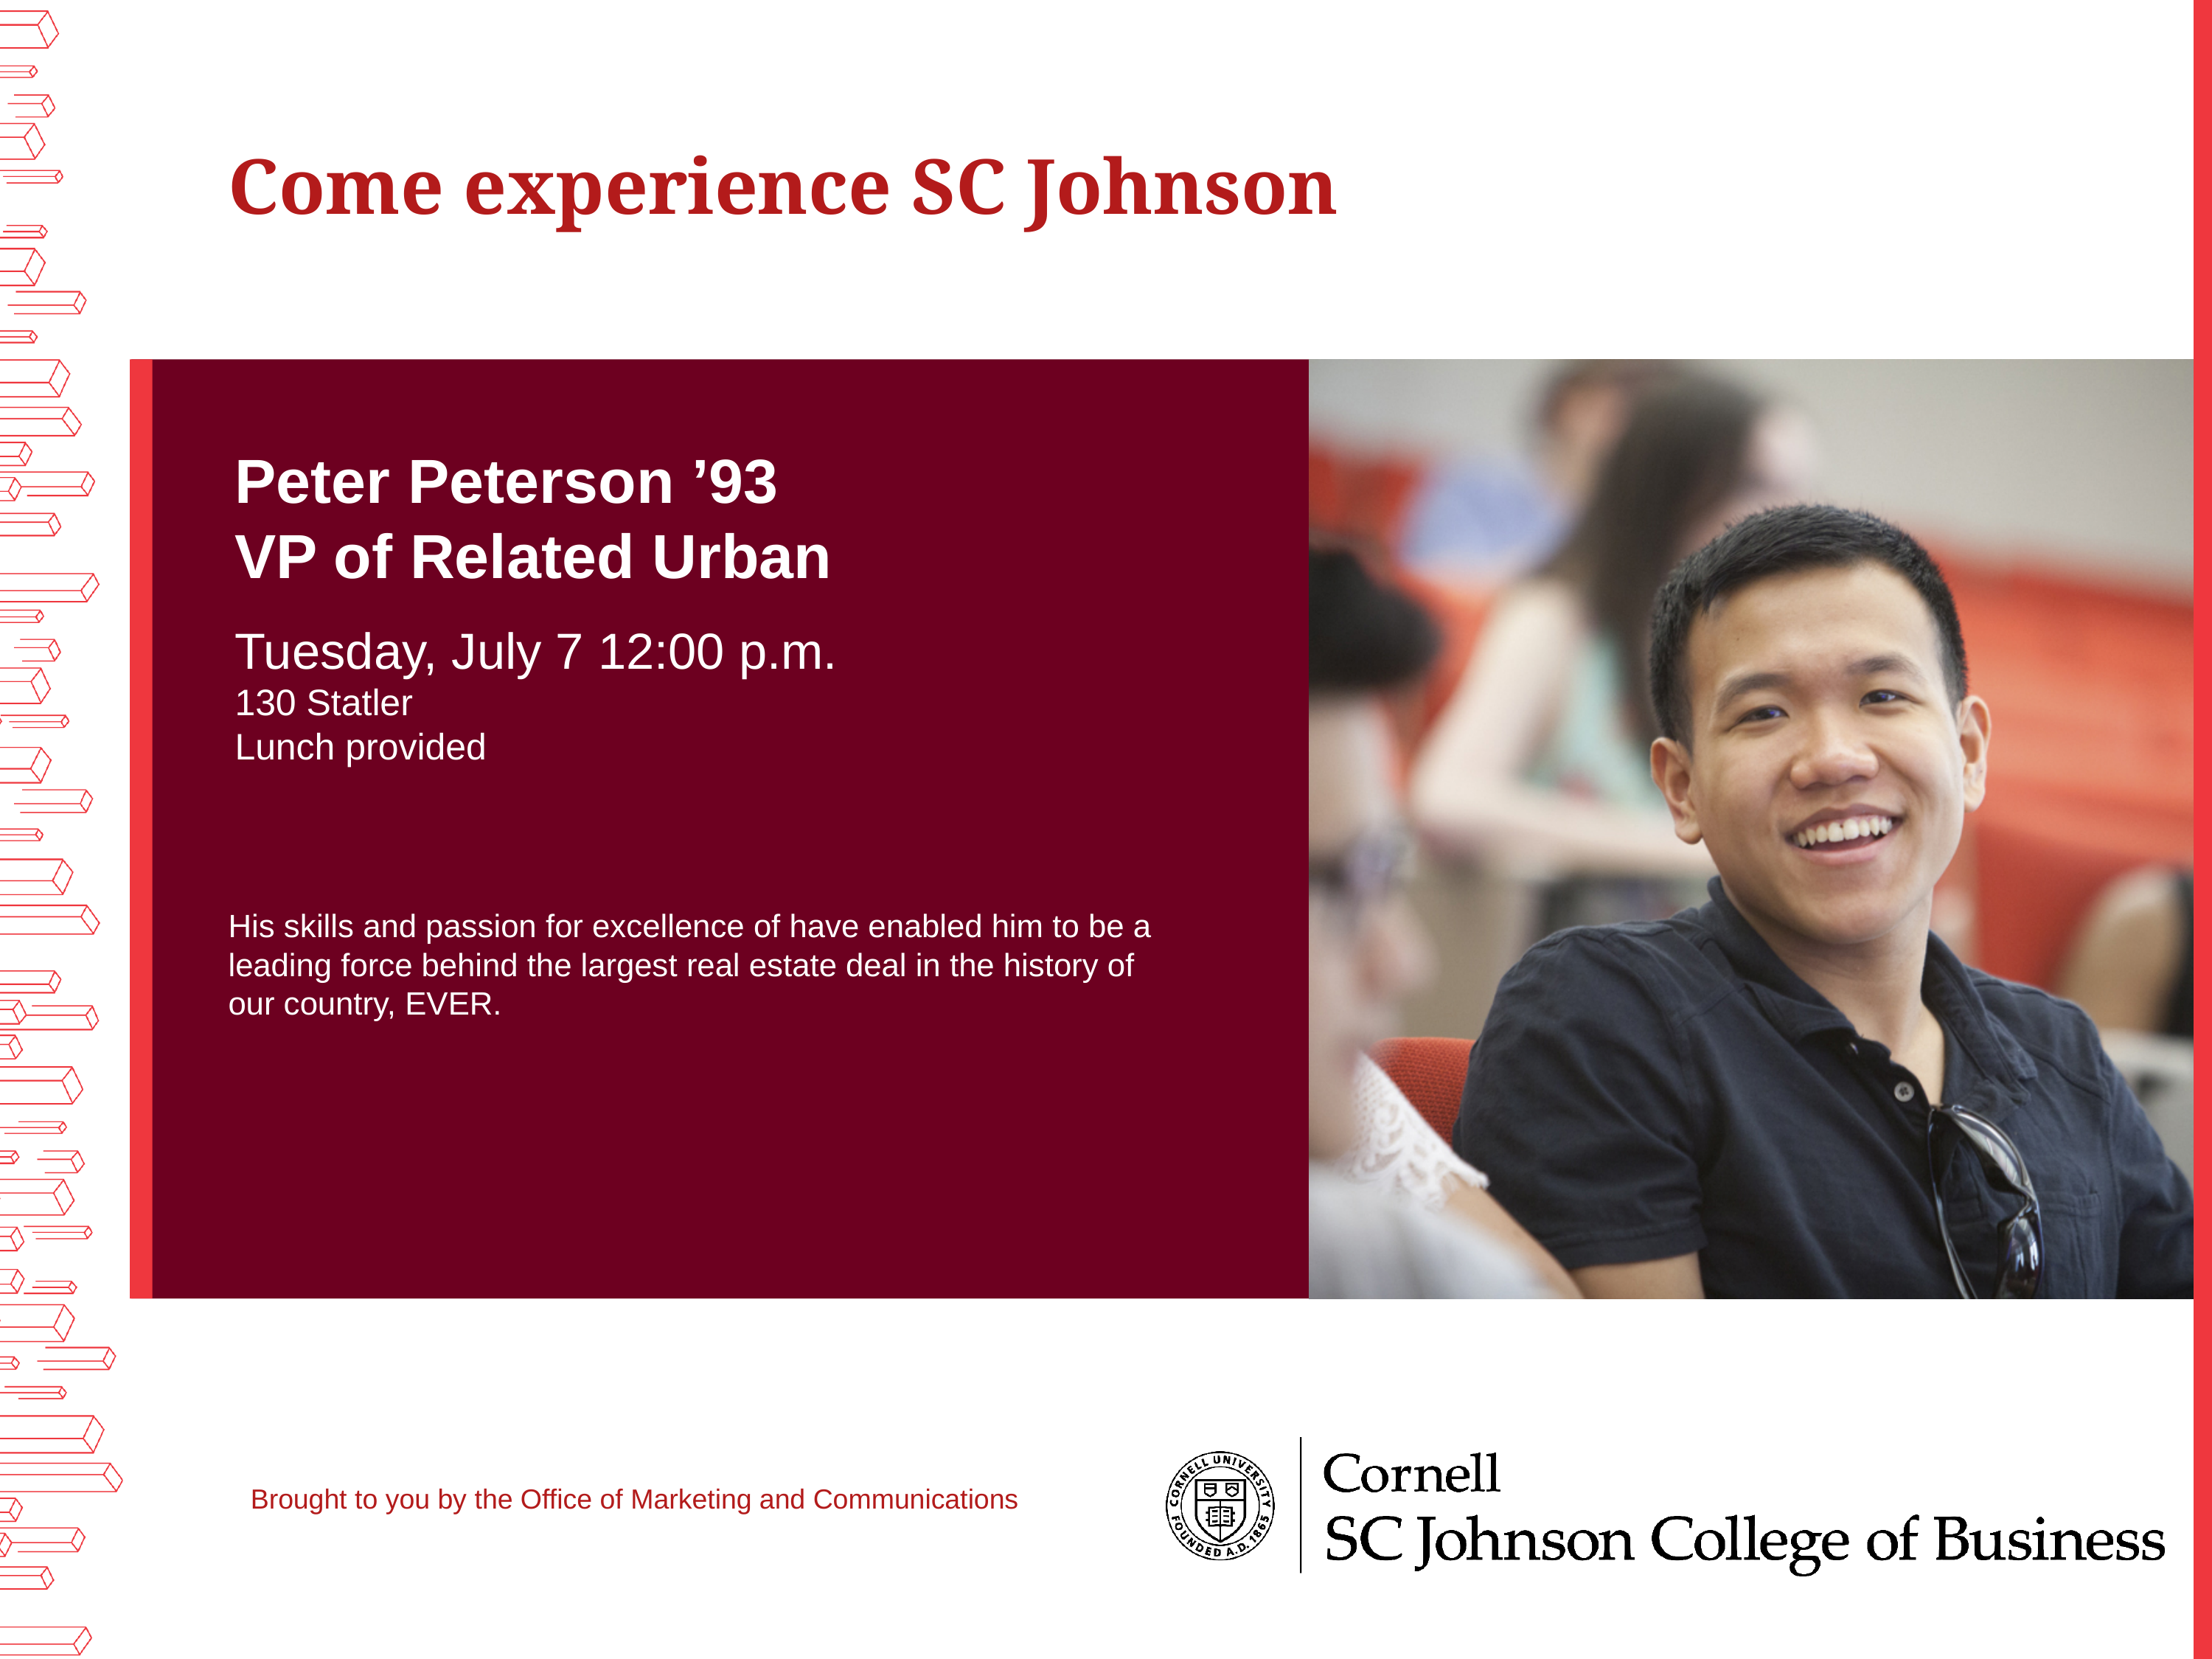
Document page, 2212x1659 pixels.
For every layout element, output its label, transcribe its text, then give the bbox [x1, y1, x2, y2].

text_box His skills and passion for excellence of have enabled him to be a leading force behind the largest real estate deal in the history of our country, EVER. [217, 900, 1180, 1087]
picture [1308, 359, 2194, 1299]
picture [1166, 1437, 2165, 1576]
picture [0, 0, 123, 1659]
text_box Peter Peterson ’93 VP of Related Urban Tuesday, July 7 12:00 p.m. 130 Statler Lunch provided [226, 437, 1218, 772]
text_box Come experience SC Johnson [217, 125, 1930, 336]
